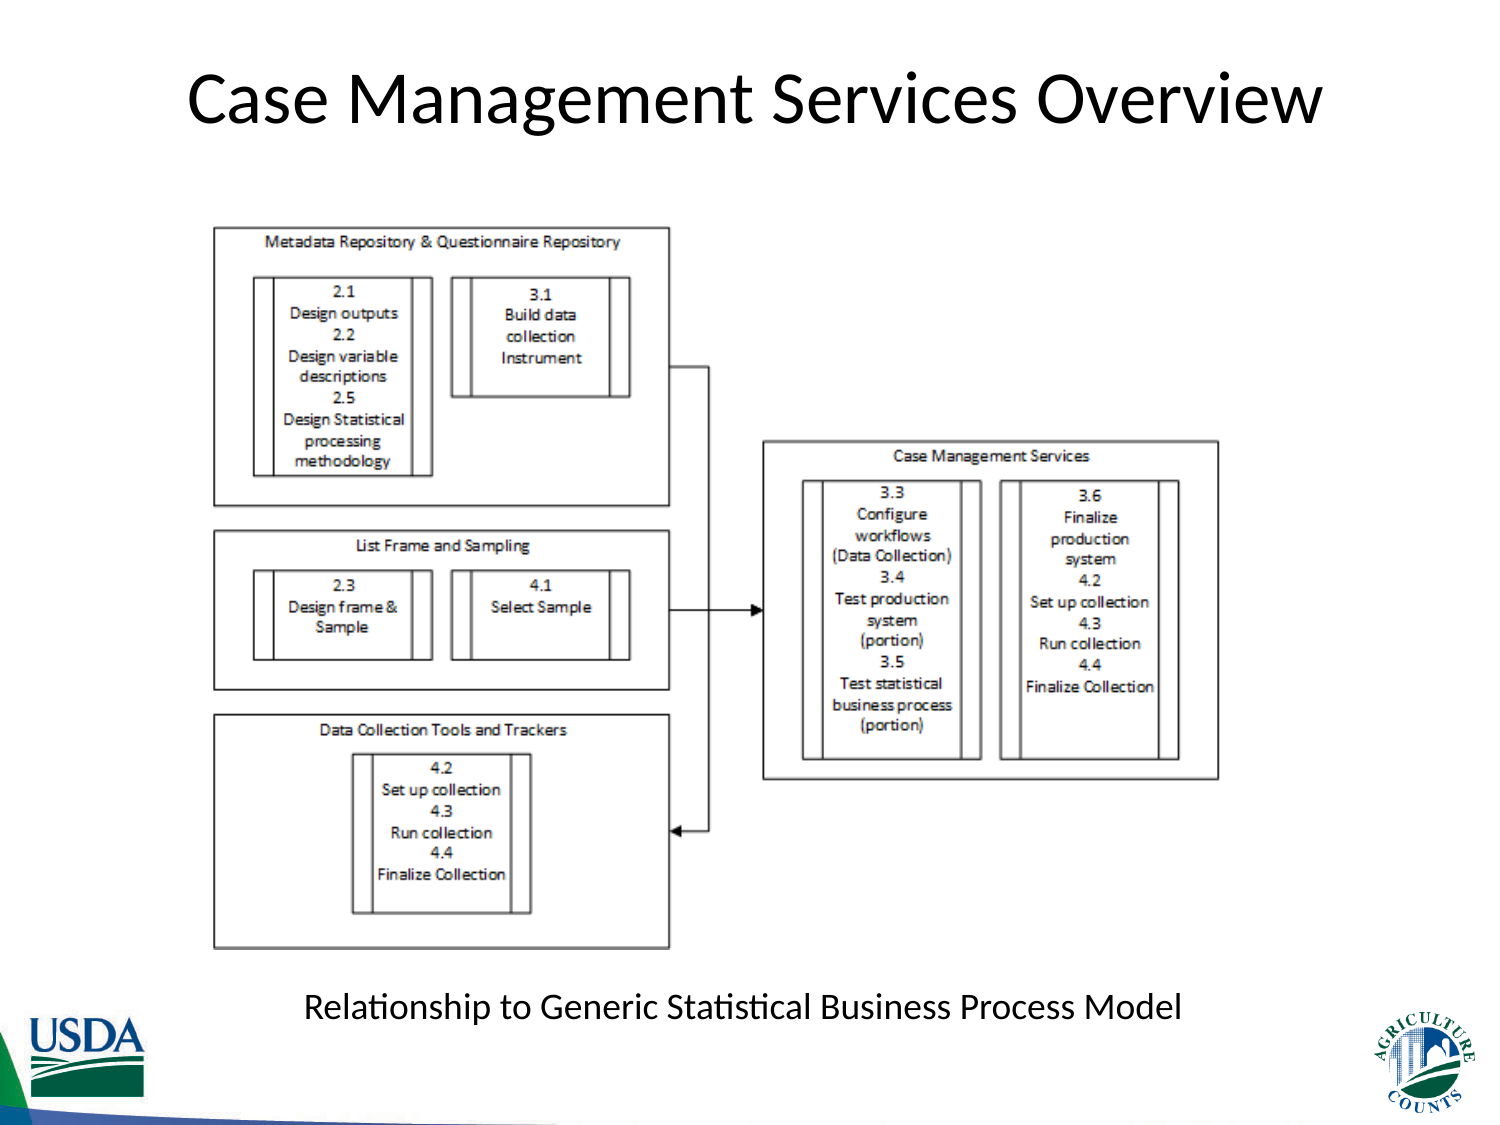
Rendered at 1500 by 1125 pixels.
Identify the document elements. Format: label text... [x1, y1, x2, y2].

picture [212, 226, 1221, 951]
title Case Management Services Overview [125, 24, 1388, 163]
picture [1374, 1012, 1475, 1113]
text_box Relationship to Generic Statistical Business Process Model [287, 974, 1200, 1035]
picture [0, 987, 1321, 1125]
